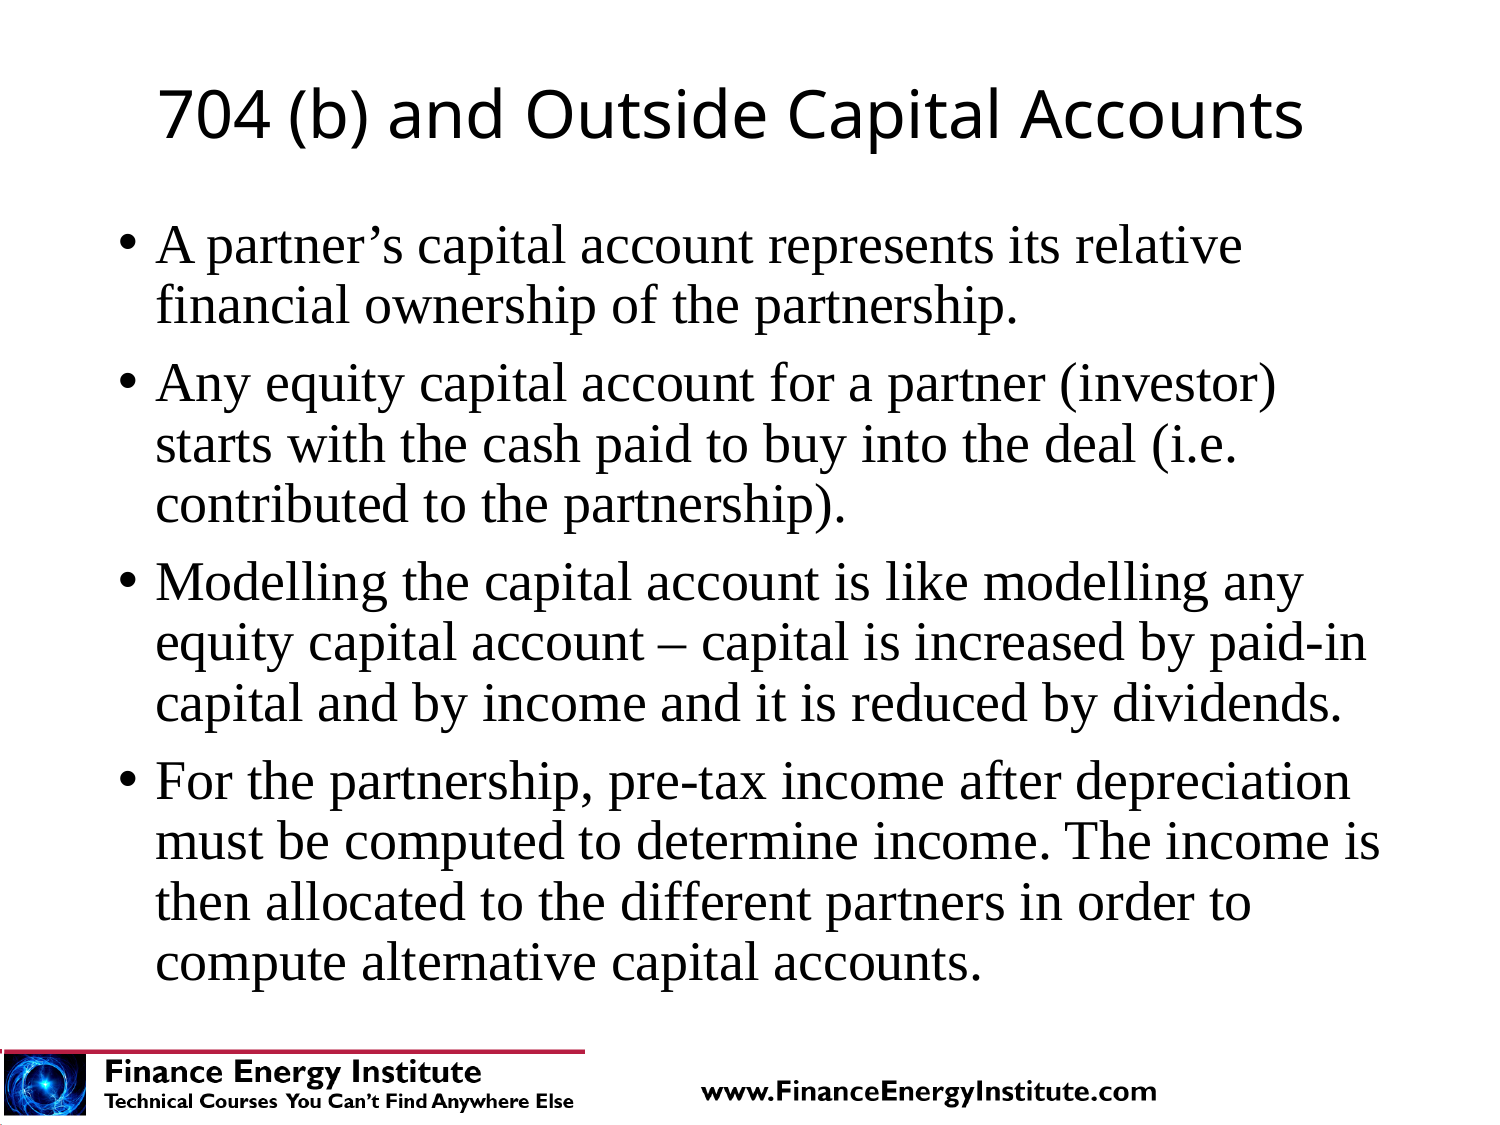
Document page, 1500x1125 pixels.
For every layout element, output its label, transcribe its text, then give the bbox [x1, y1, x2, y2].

title 704 (b) and Outside Capital Accounts [103, 59, 1361, 174]
picture [0, 1042, 585, 1125]
picture [696, 1074, 1166, 1112]
list A partner’s capital account represents its relative financial ownership of the partnership. Any equity capital account for a partner (investor) starts with the cash paid to buy into the deal (i.e. contributed to the partnership). Modelling the capital account is like modelling any equity capital account – capital is increased by paid-in capital and by income and it is reduced by dividends. For the partnership, pre-tax income after depreciation must be computed to determine income. The income is then allocated to the different partners in order to compute alternative capital accounts. [103, 207, 1400, 1014]
